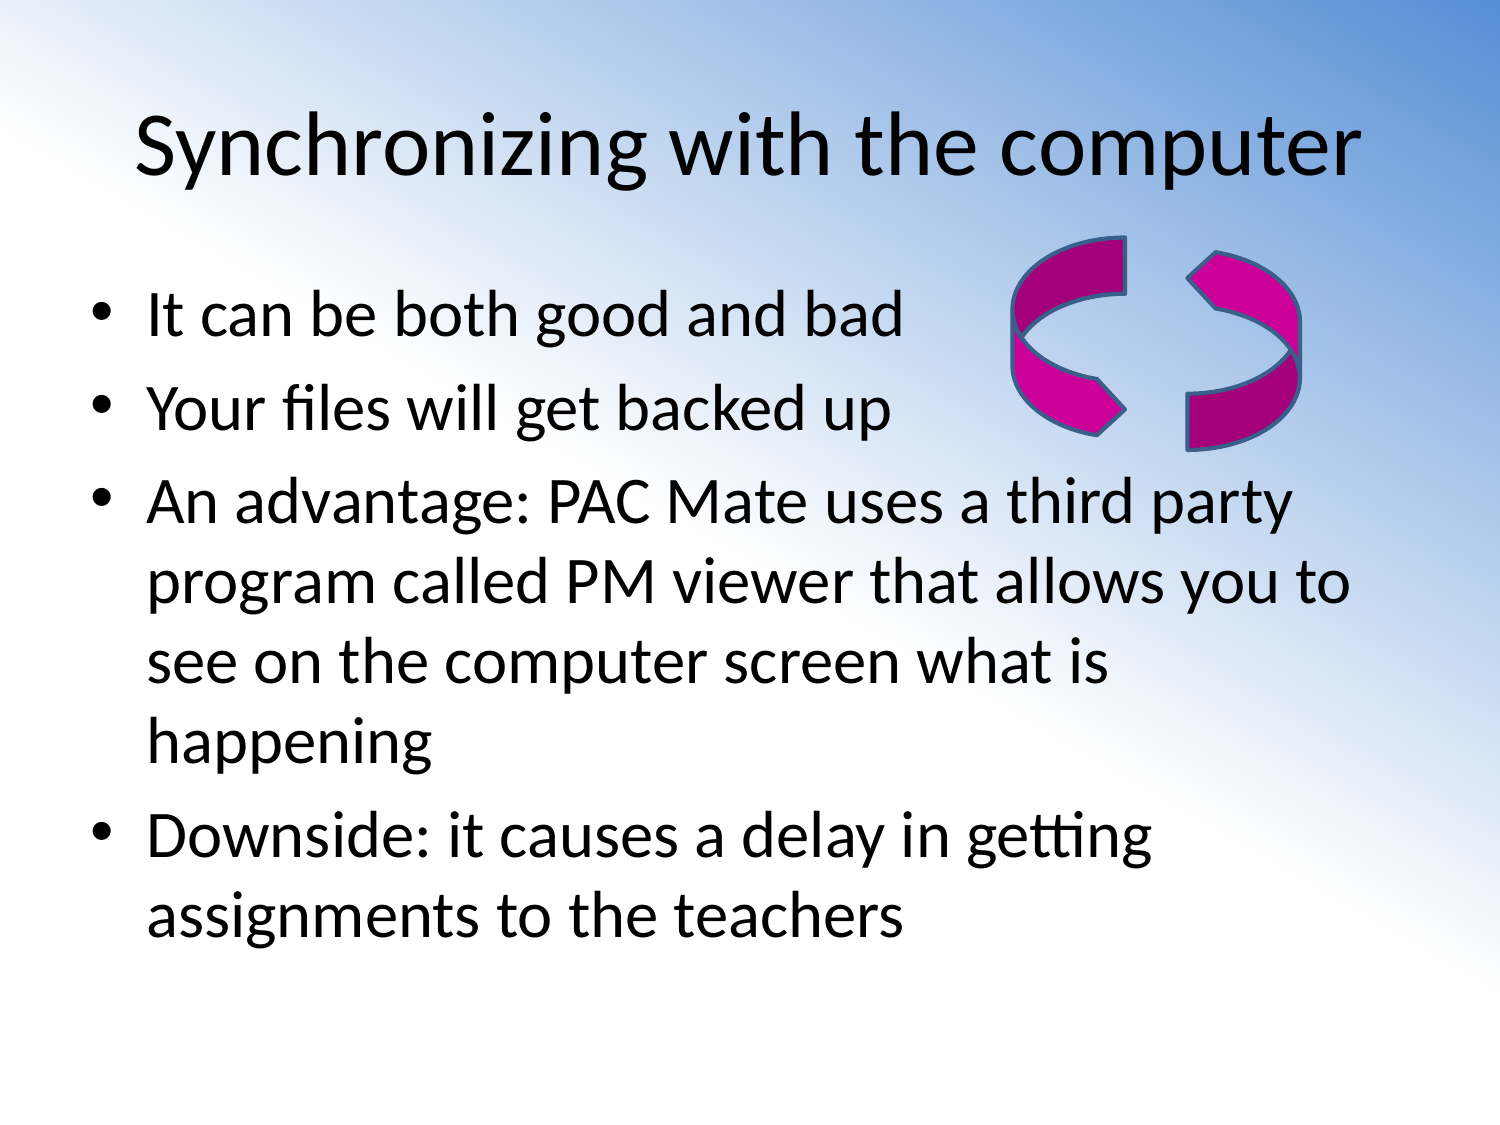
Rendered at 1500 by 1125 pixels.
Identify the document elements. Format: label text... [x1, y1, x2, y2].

title Synchronizing with the computer [75, 45, 1425, 233]
list It can be both good and bad Your files will get backed up An advantage: PAC Mate uses a third party program called PM viewer that allows you to see on the computer screen what is happening Downside: it causes a delay in getting assignments to the teachers [75, 262, 1425, 1005]
text_box [1010, 235, 1128, 438]
text_box [1185, 250, 1303, 453]
